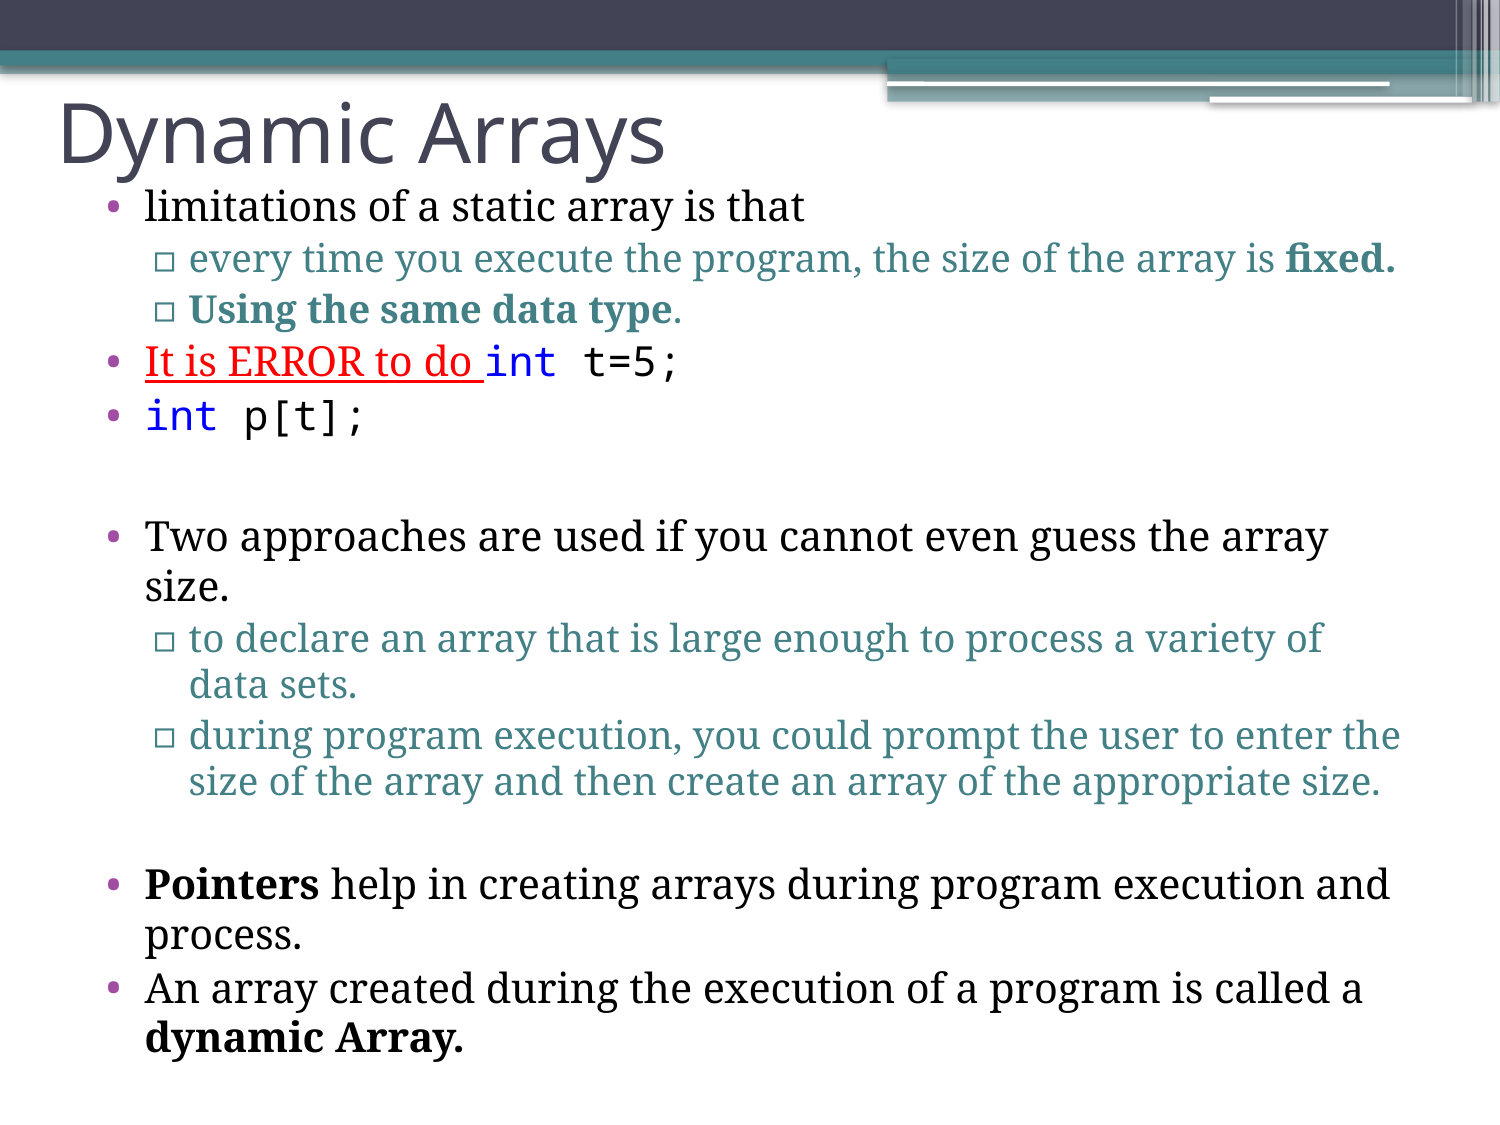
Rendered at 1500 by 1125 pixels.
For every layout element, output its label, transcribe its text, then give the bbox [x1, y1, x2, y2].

title Dynamic Arrays [41, 42, 1392, 218]
list limitations of a static array is that every time you execute the program, the size of the array is fixed. Using the same data type. It is ERROR to do int t=5; int p[t]; Two approaches are used if you cannot even guess the array size. to declare an array that is large enough to process a variety of data sets. during program execution, you could prompt the user to enter the size of the array and then create an array of the appropriate size. Pointers help in creating arrays during program execution and process. An array created during the execution of a program is called a dynamic Array. [75, 172, 1425, 1079]
